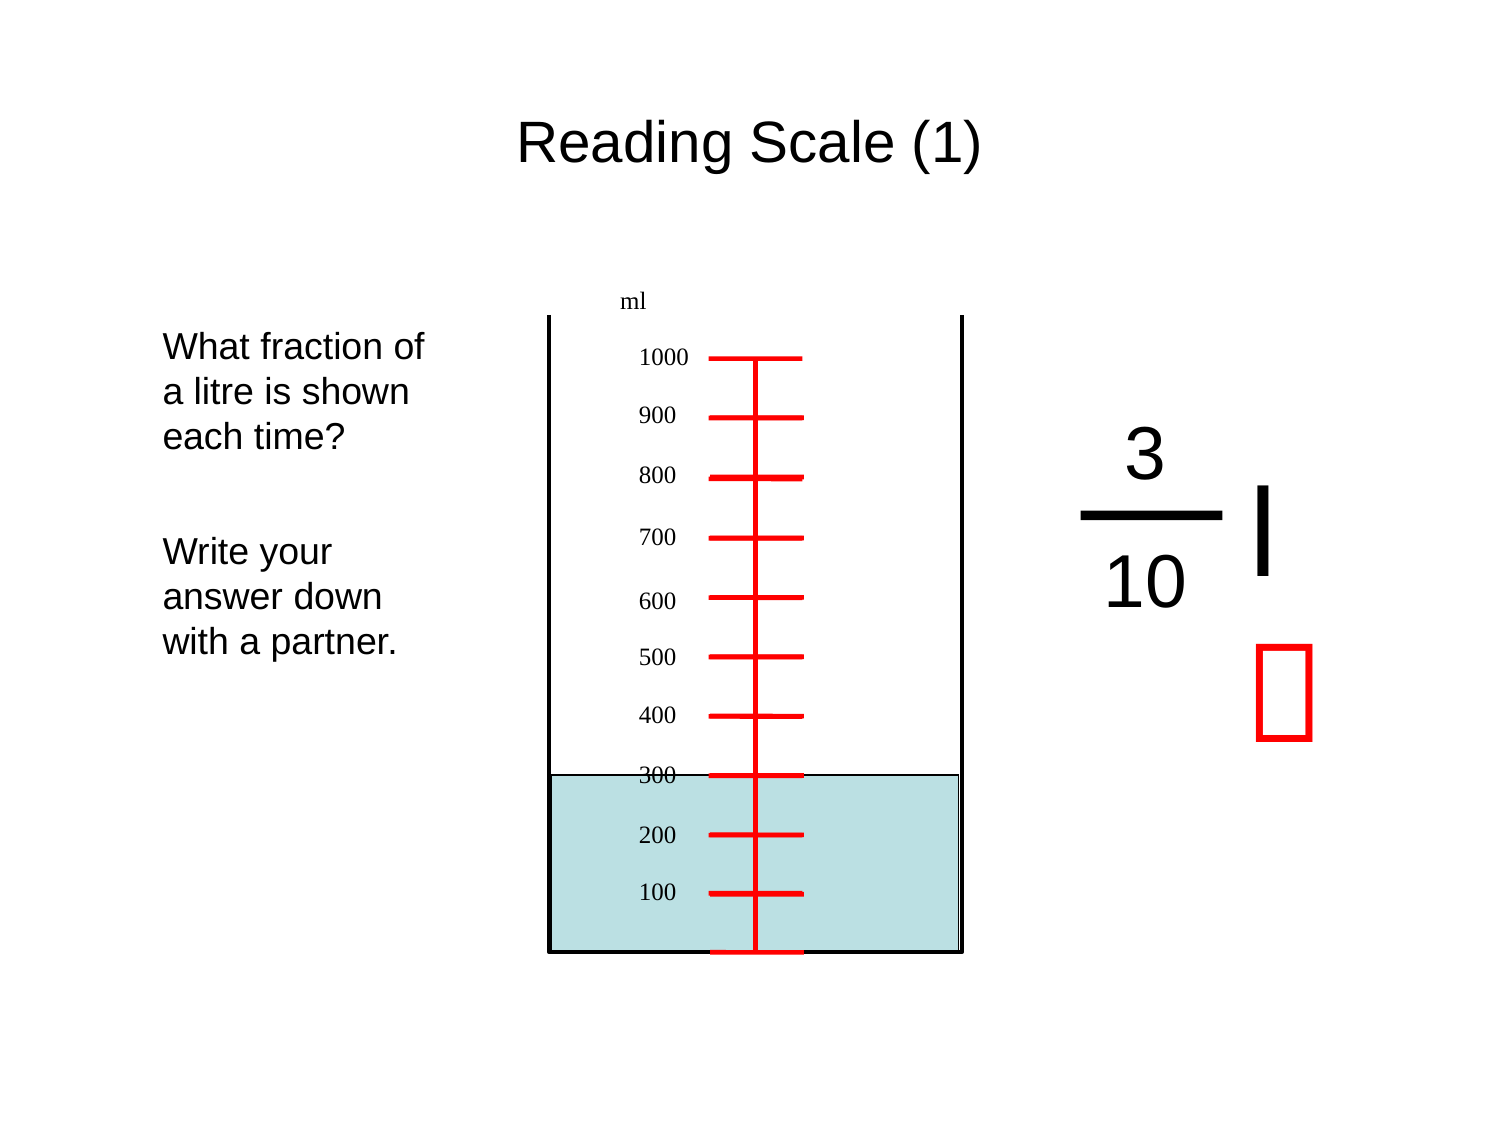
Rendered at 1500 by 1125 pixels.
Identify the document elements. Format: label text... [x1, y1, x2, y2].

text_box What fraction of a litre is shown each time? Write your answer down with a partner. [147, 314, 455, 670]
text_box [1080, 396, 1377, 638]
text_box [548, 276, 962, 953]
text_box  [1228, 597, 1500, 778]
title Reading Scale (1) [74, 44, 1426, 233]
